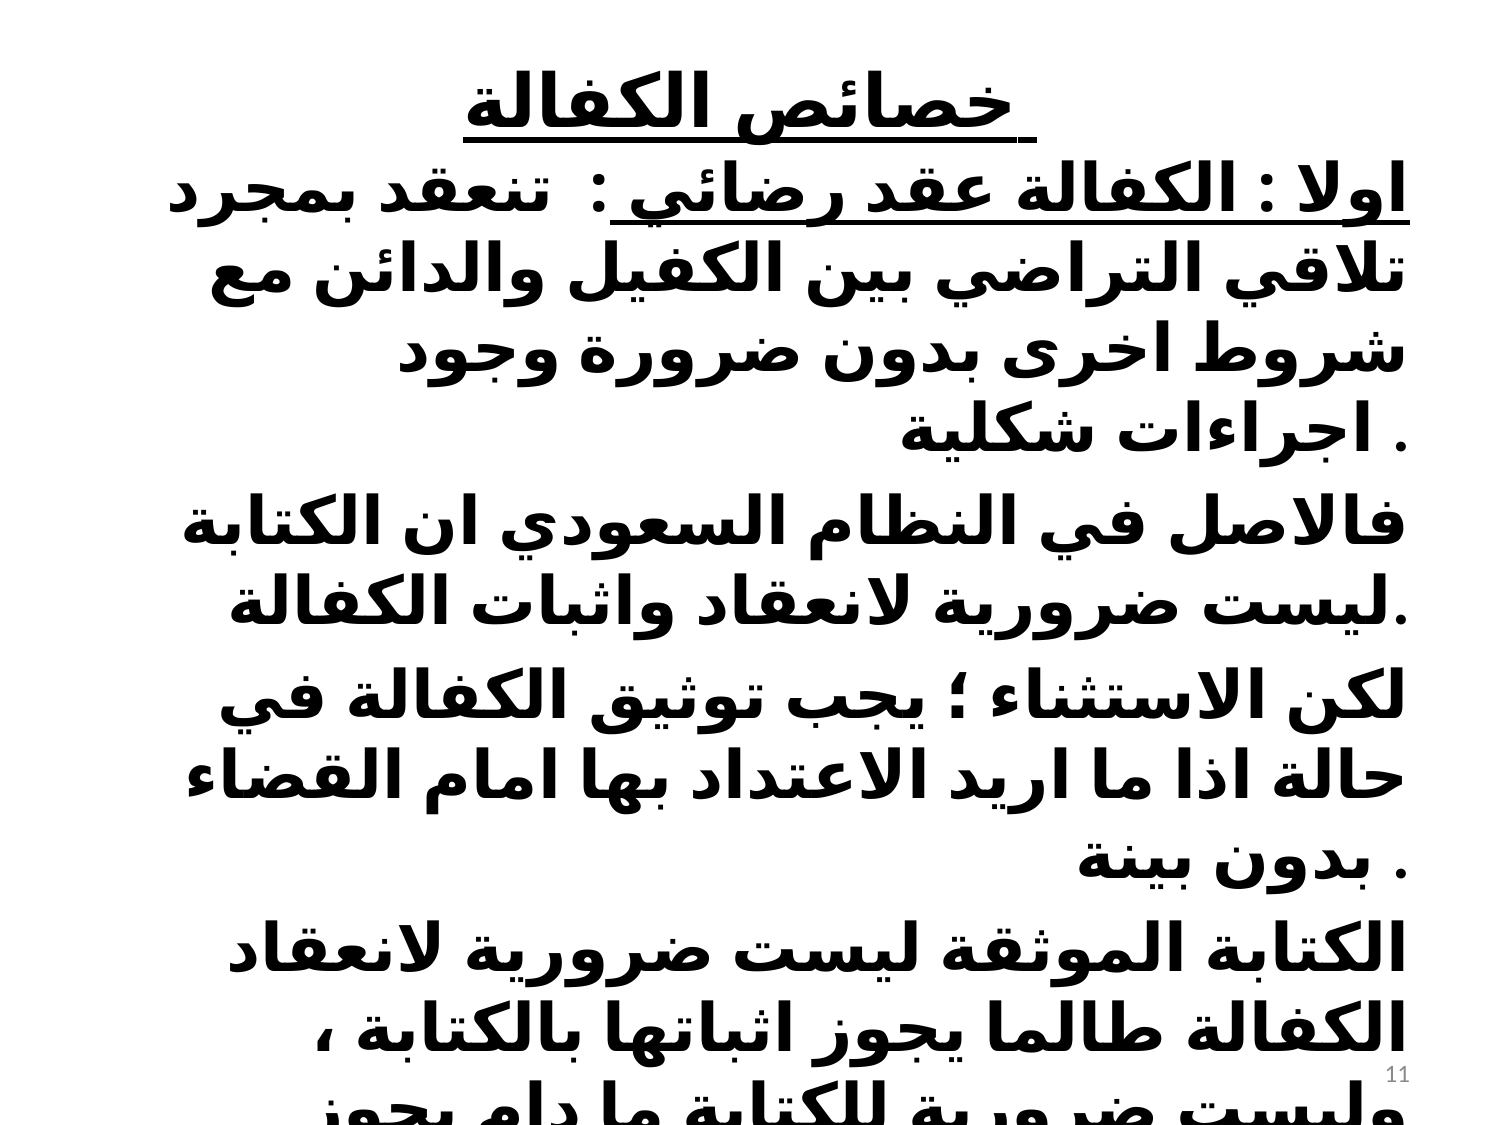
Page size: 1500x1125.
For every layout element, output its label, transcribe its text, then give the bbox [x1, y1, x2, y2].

list اولا : الكفالة عقد رضائي : تنعقد بمجرد تلاقي التراضي بين الكفيل والدائن مع شروط اخرى بدون ضرورة وجود اجراءات شكلية . فالاصل في النظام السعودي ان الكتابة ليست ضرورية لانعقاد واثبات الكفالة. لكن الاستثناء ؛ يجب توثيق الكفالة في حالة اذا ما اريد الاعتداد بها امام القضاء بدون بينة . الكتابة الموثقة ليست ضرورية لانعقاد الكفالة طالما يجوز اثباتها بالكتابة ، وليست ضرورية للكتابة ما دام يجوز اثباتها بالبينة عند عدم وجود الكتابة . [75, 137, 1425, 1005]
title خصائص الكفالة [75, 45, 1425, 137]
slide_number 11 [1074, 1042, 1425, 1103]
